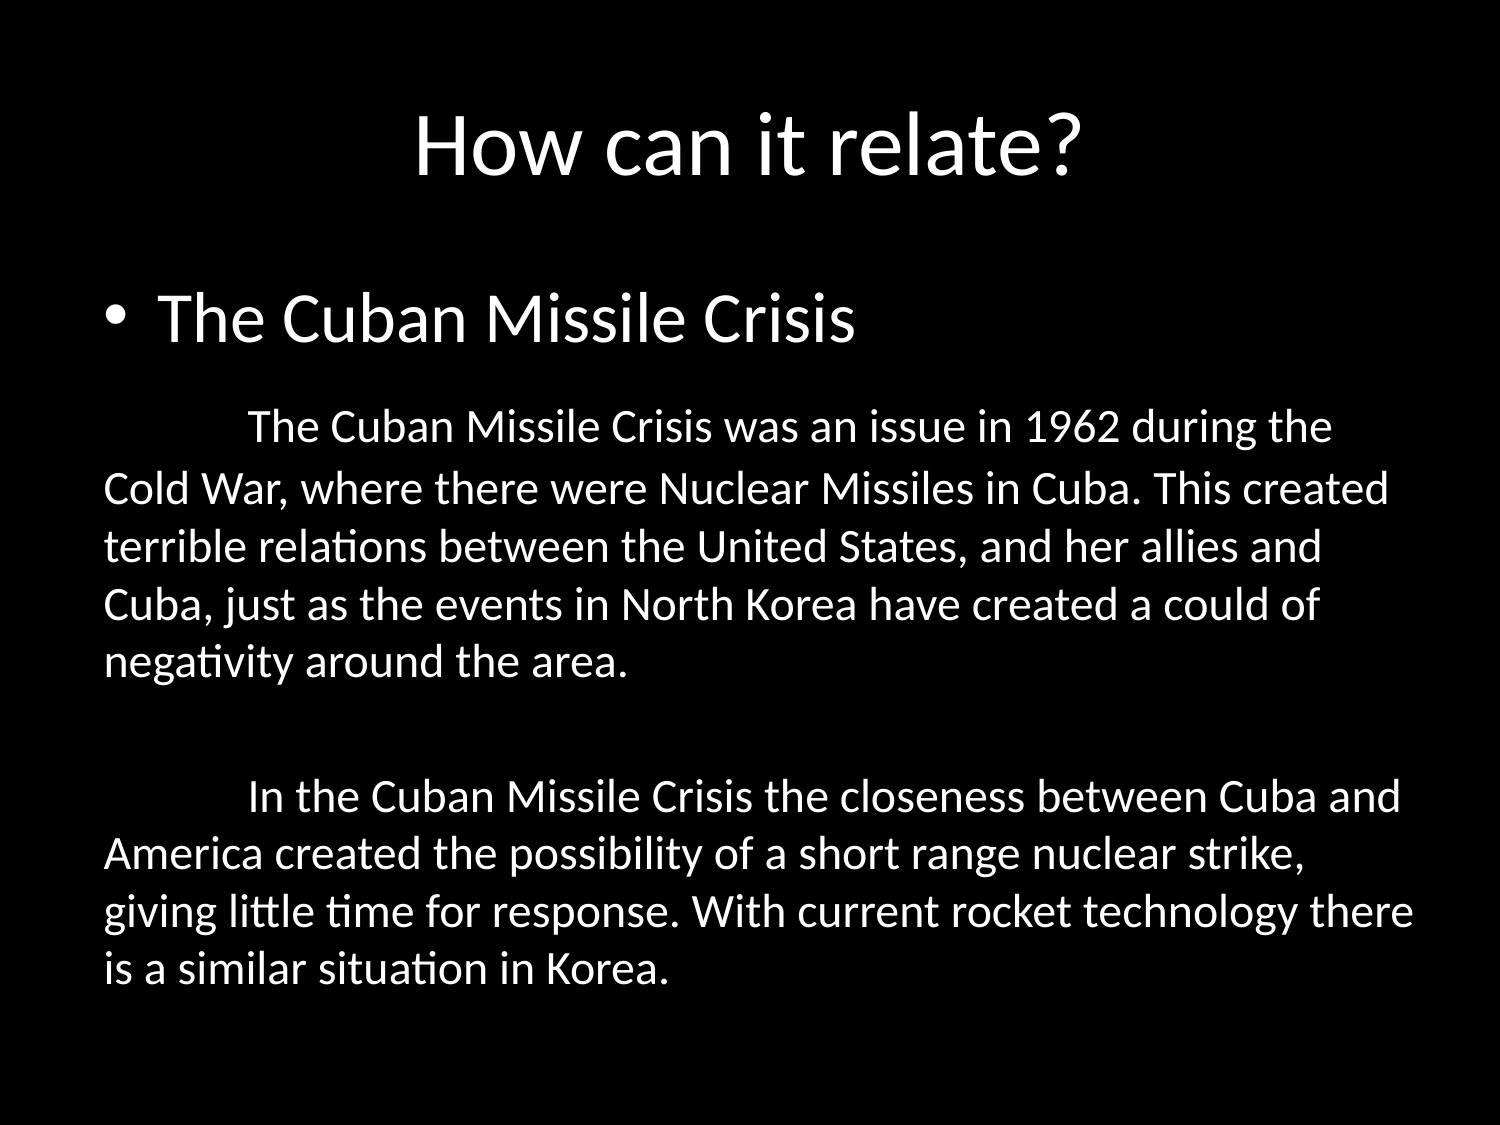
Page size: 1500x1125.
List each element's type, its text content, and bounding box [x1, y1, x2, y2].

list The Cuban Missile Crisis The Cuban Missile Crisis was an issue in 1962 during the Cold War, where there were Nuclear Missiles in Cuba. This created terrible relations between the United States, and her allies and Cuba, just as the events in North Korea have created a could of negativity around the area. In the Cuban Missile Crisis the closeness between Cuba and America created the possibility of a short range nuclear strike, giving little time for response. With current rocket technology there is a similar situation in Korea. [88, 262, 1439, 1005]
title How can it relate? [75, 45, 1425, 233]
